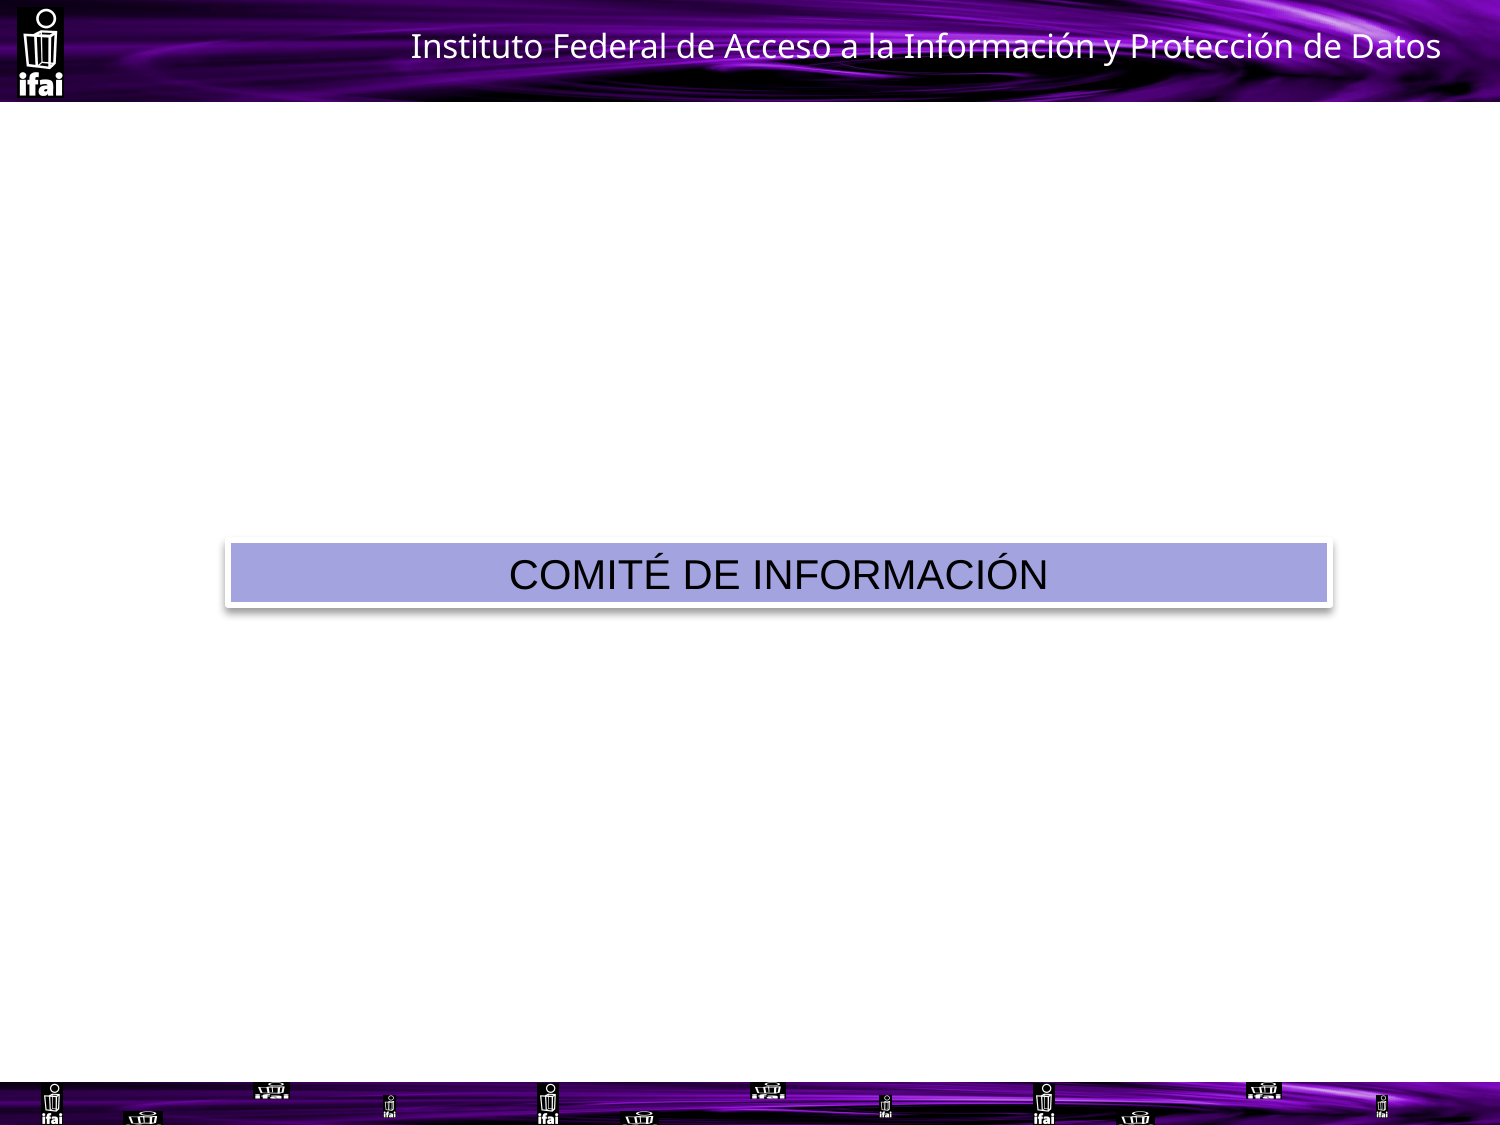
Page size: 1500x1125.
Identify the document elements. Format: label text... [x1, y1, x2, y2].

text_box COMITÉ DE INFORMACIÓN [225, 537, 1333, 608]
picture [0, 1082, 1500, 1125]
picture [0, 0, 1500, 102]
